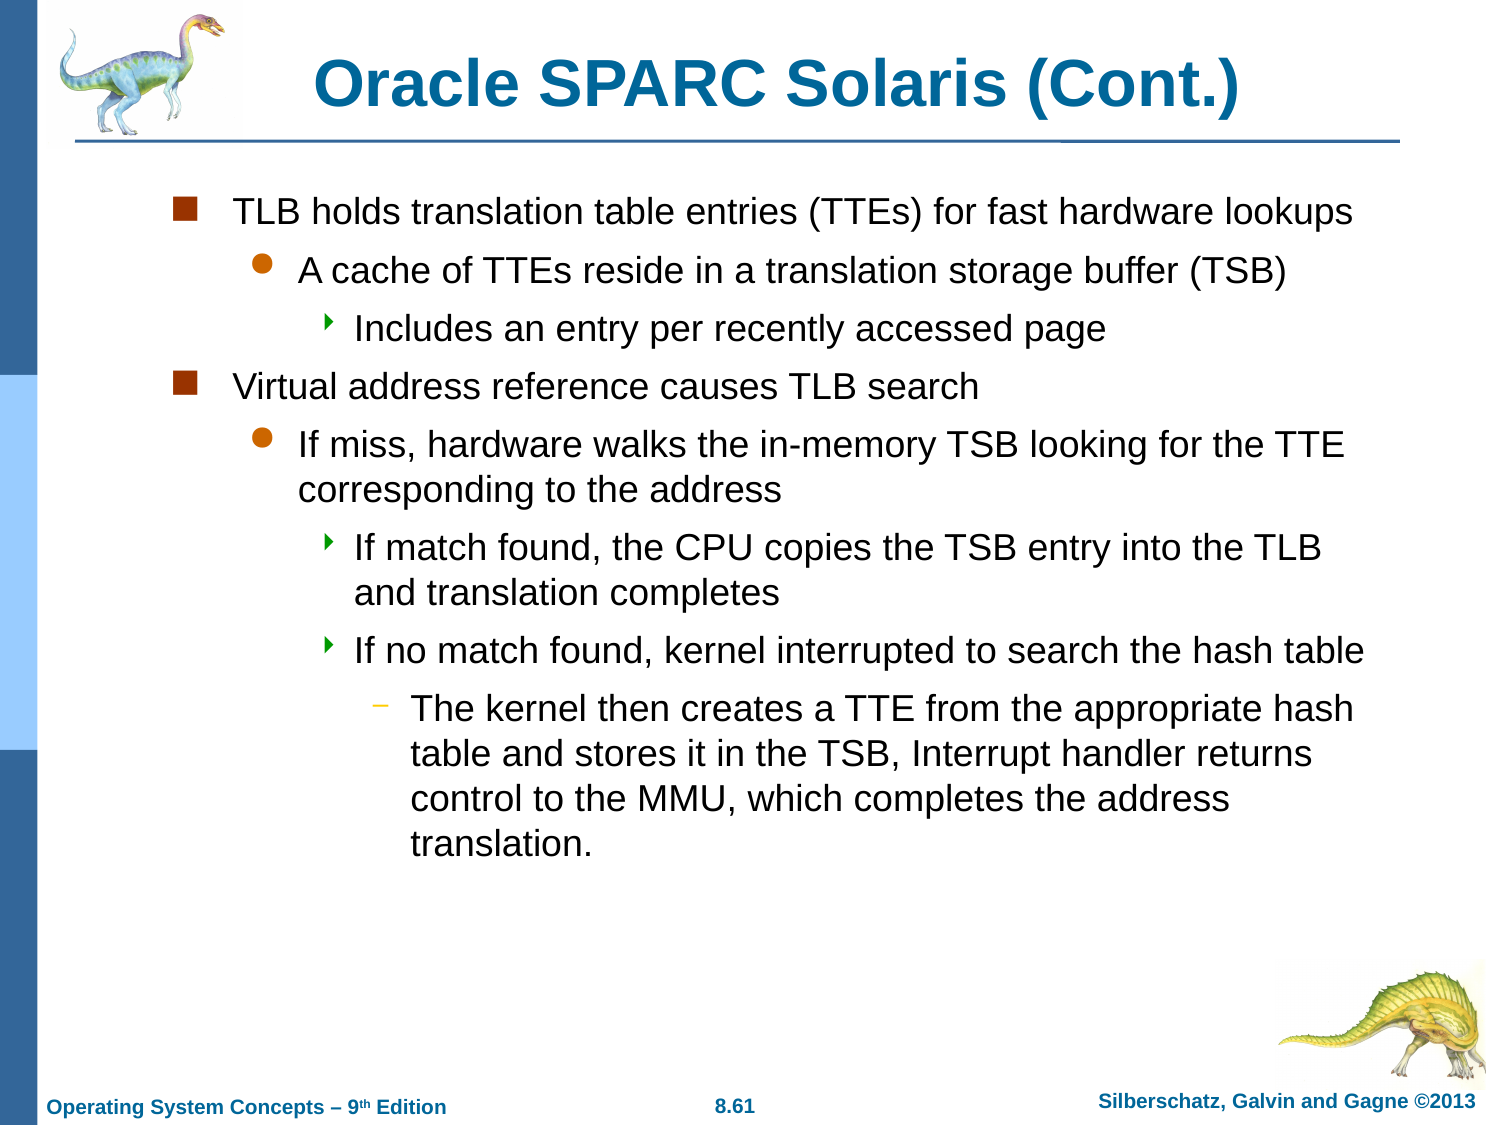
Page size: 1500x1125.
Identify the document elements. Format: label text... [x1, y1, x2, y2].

picture [1275, 959, 1486, 1090]
list TLB holds translation table entries (TTEs) for fast hardware lookups A cache of TTEs reside in a translation storage buffer (TSB) Includes an entry per recently accessed page Virtual address reference causes TLB search If miss, hardware walks the in-memory TSB looking for the TTE corresponding to the address If match found, the CPU copies the TSB entry into the TLB and translation completes If no match found, kernel interrupted to search the hash table The kernel then creates a TTE from the appropriate hash table and stores it in the TSB, Interrupt handler returns control to the MMU, which completes the address translation. [160, 179, 1394, 1011]
picture [46, 0, 243, 149]
title Oracle SPARC Solaris (Cont.) [124, 32, 1431, 128]
